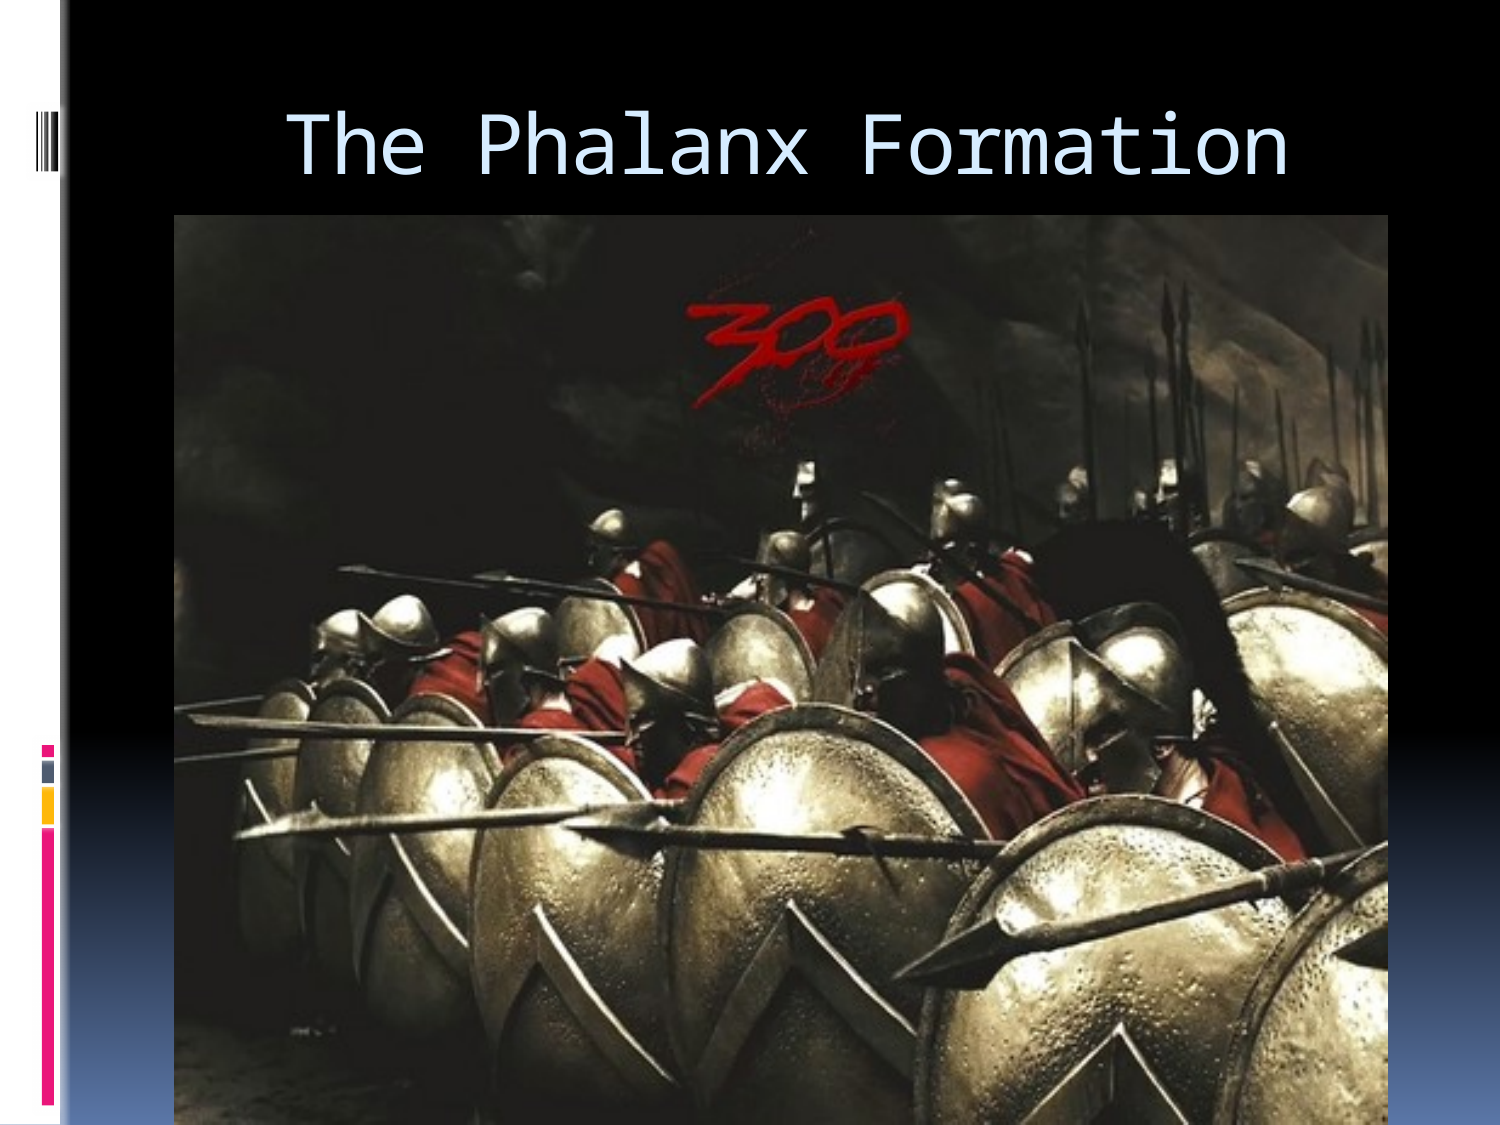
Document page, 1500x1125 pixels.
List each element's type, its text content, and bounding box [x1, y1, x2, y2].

picture [174, 215, 1388, 1125]
title The Phalanx Formation [150, 83, 1425, 234]
